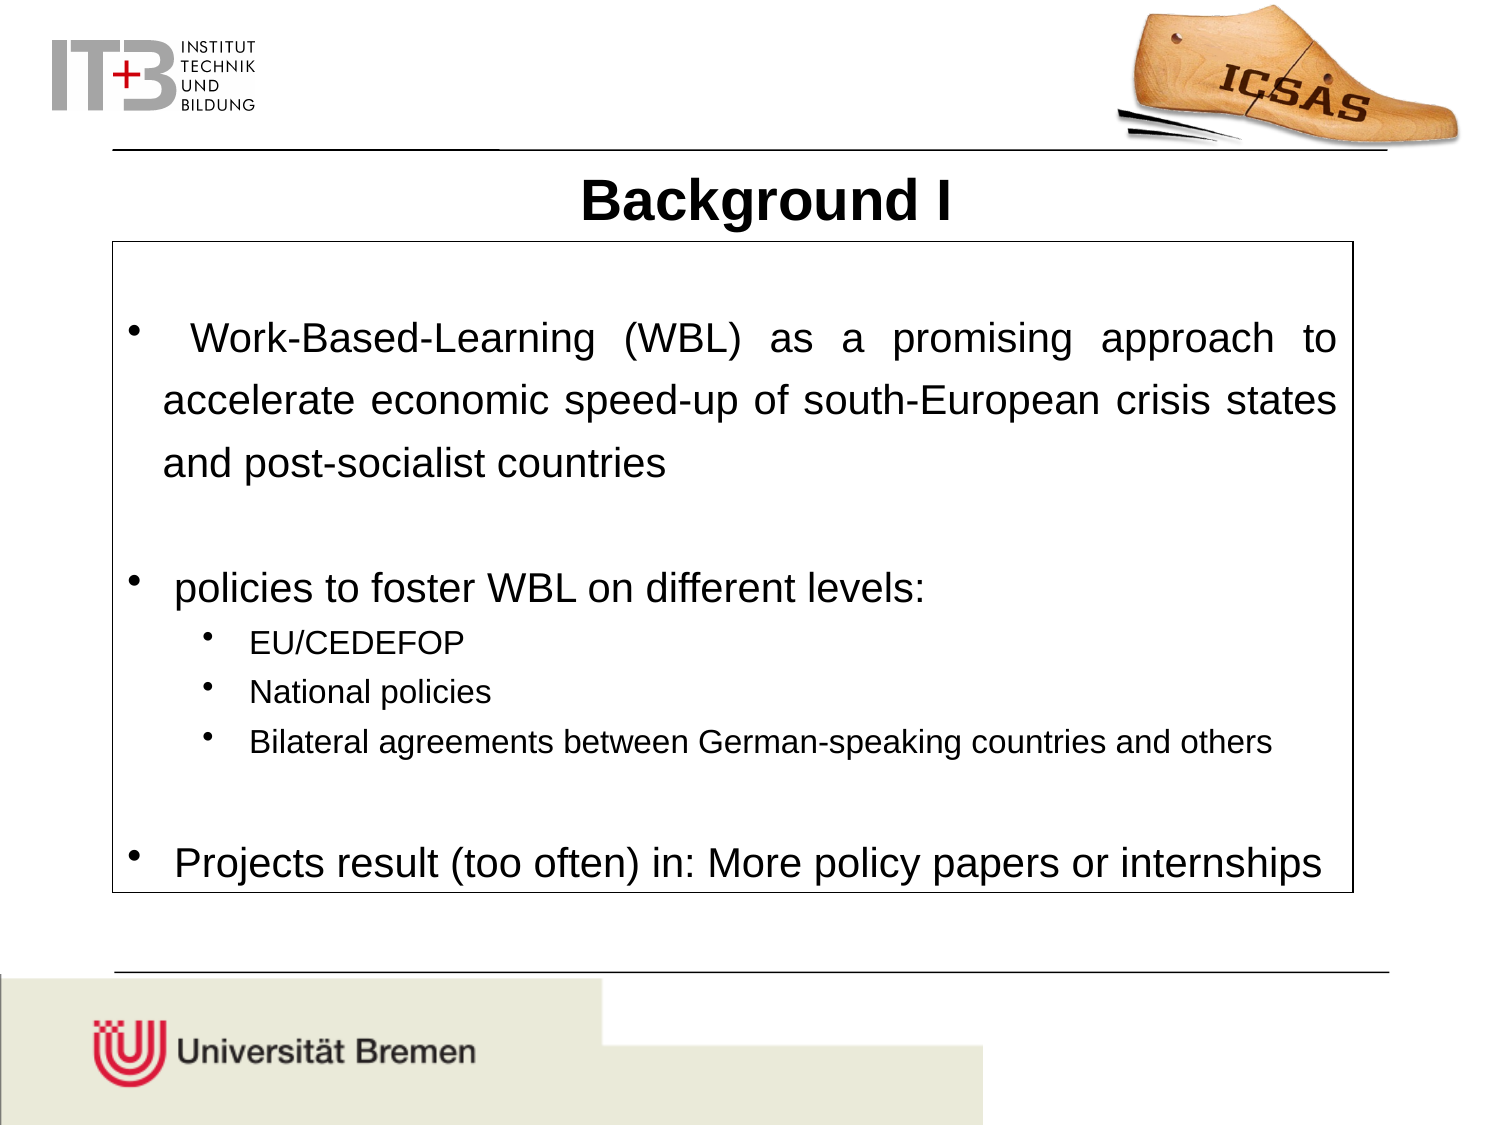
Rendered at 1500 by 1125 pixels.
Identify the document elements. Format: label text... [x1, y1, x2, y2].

text_box Work-Based-Learning (WBL) as a promising approach to accelerate economic speed-up of south-European crisis states and post-socialist countries policies to foster WBL on different levels: EU/CEDEFOP National policies Bilateral agreements between German-speaking countries and others Projects result (too often) in: More policy papers or internships [112, 241, 1354, 893]
text_box Background I [566, 155, 968, 240]
picture [52, 40, 255, 111]
picture [0, 974, 983, 1125]
picture [1111, 2, 1464, 153]
